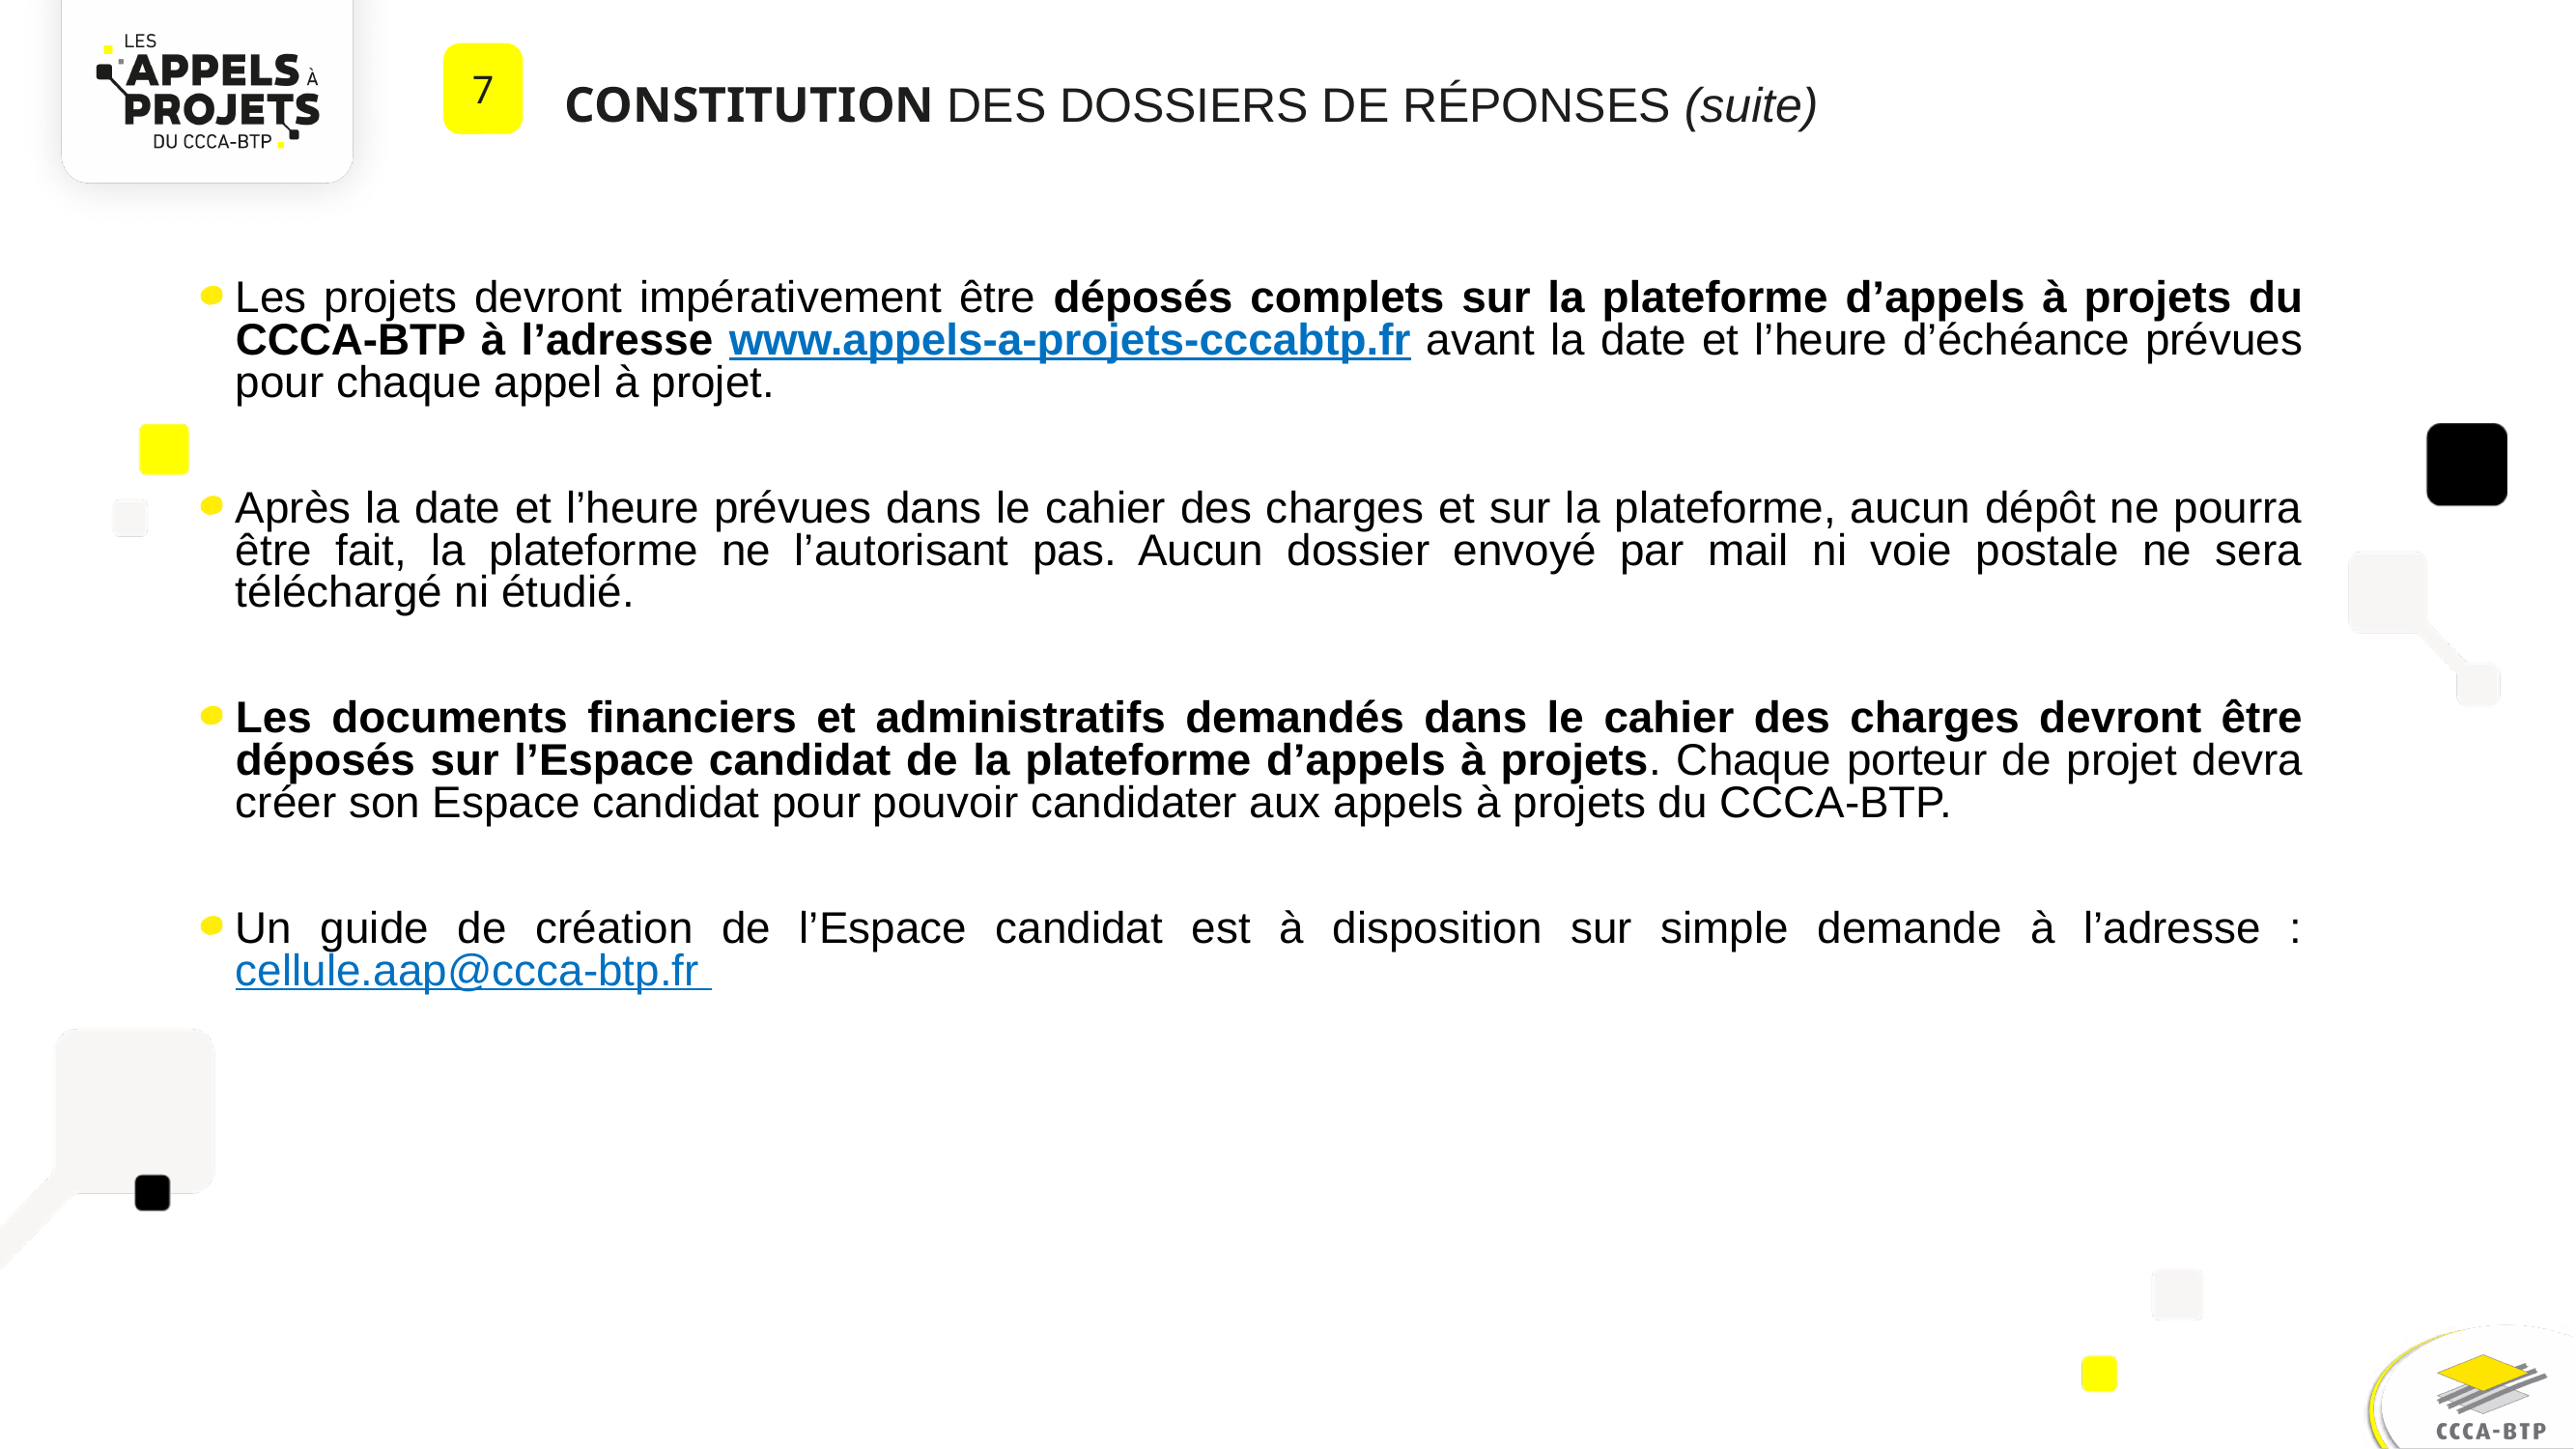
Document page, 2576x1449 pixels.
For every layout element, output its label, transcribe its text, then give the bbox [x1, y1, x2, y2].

text_box Les projets devront impérativement être déposés complets sur la plateforme d’appels à projets du CCCA-BTP à l’adresse www.appels-a-projets-cccabtp.fr avant la date et l’heure d’échéance prévues pour chaque appel à projet. Après la date et l’heure prévues dans le cahier des charges et sur la plateforme, aucun dépôt ne pourra être fait, la plateforme ne l’autorisant pas. Aucun dossier envoyé par mail ni voie postale ne sera téléchargé ni étudié. Les documents financiers et administratifs demandés dans le cahier des charges devront être déposés sur l’Espace candidat de la plateforme d’appels à projets. Chaque porteur de projet devra créer son Espace candidat pour pouvoir candidater aux appels à projets du CCCA-BTP. Un guide de création de l’Espace candidat est à disposition sur simple demande à l’adresse : cellule.aap@ccca-btp.fr [184, 271, 2318, 1002]
picture [0, 0, 416, 246]
picture [0, 423, 2574, 1449]
text_box 7 [442, 42, 524, 135]
text_box CONSTITUTION DES DOSSIERS DE RÉPONSES (suite) [537, 43, 2512, 134]
